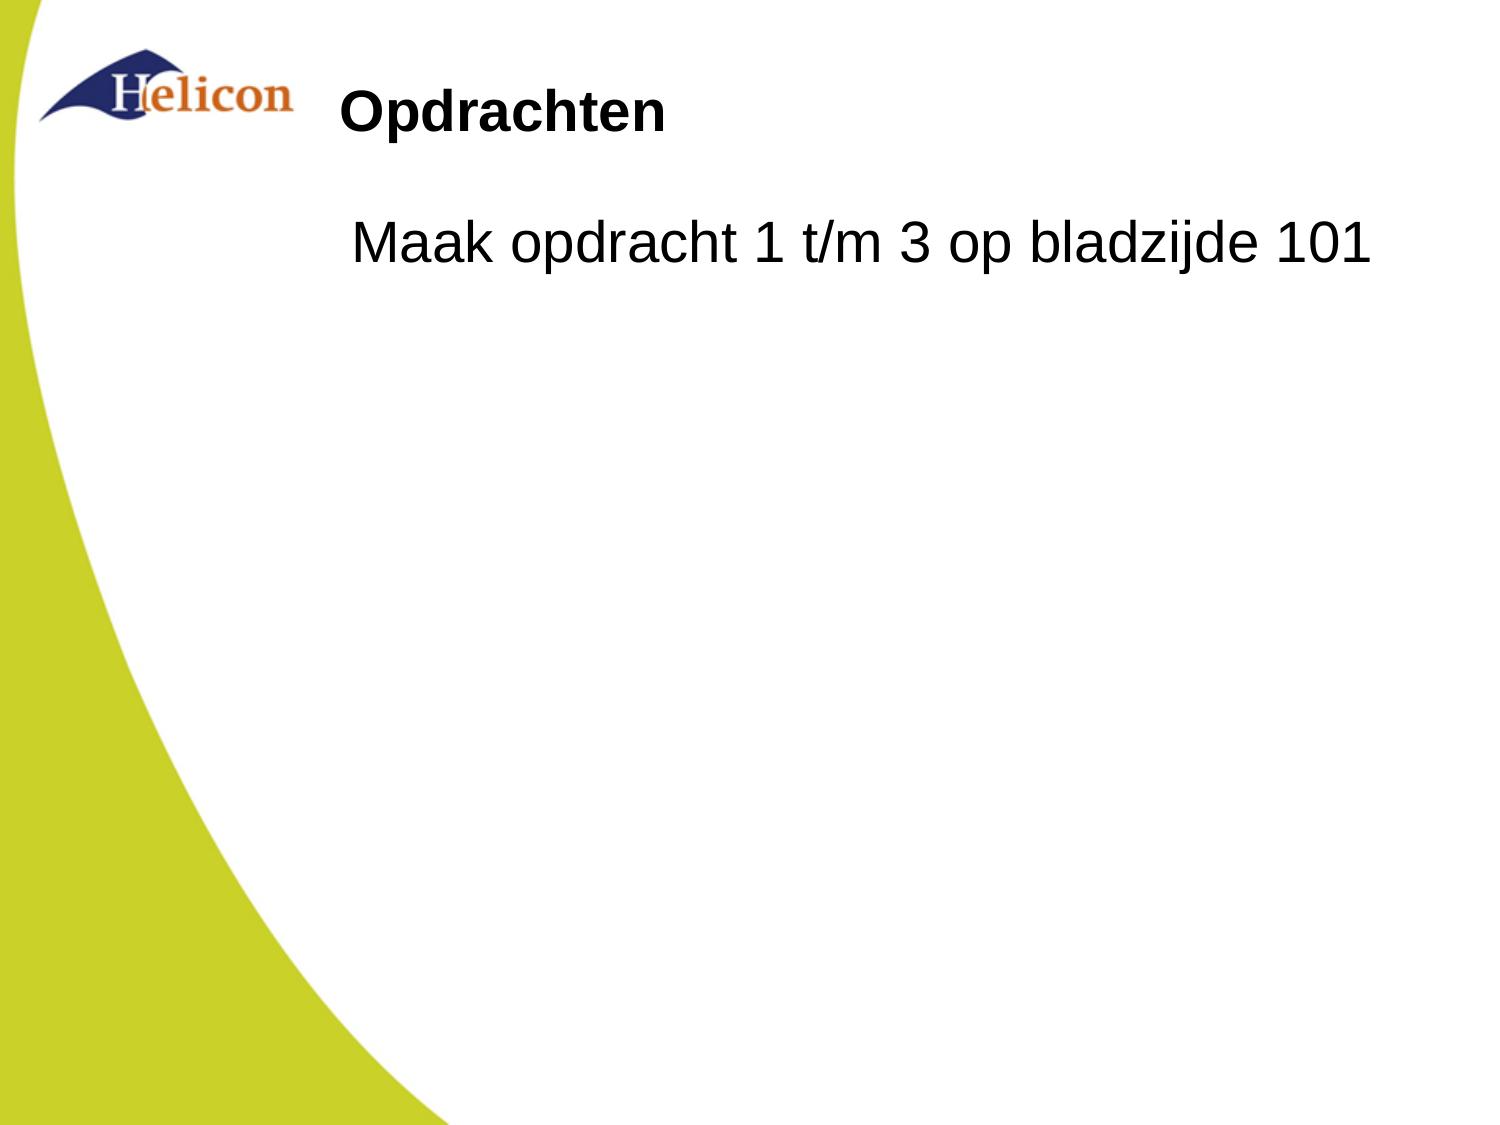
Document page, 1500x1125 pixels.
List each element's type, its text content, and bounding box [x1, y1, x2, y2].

list Maak opdracht 1 t/m 3 op bladzijde 101 [336, 196, 1425, 1005]
picture [0, 0, 1500, 1125]
title Opdrachten [324, 54, 1415, 161]
